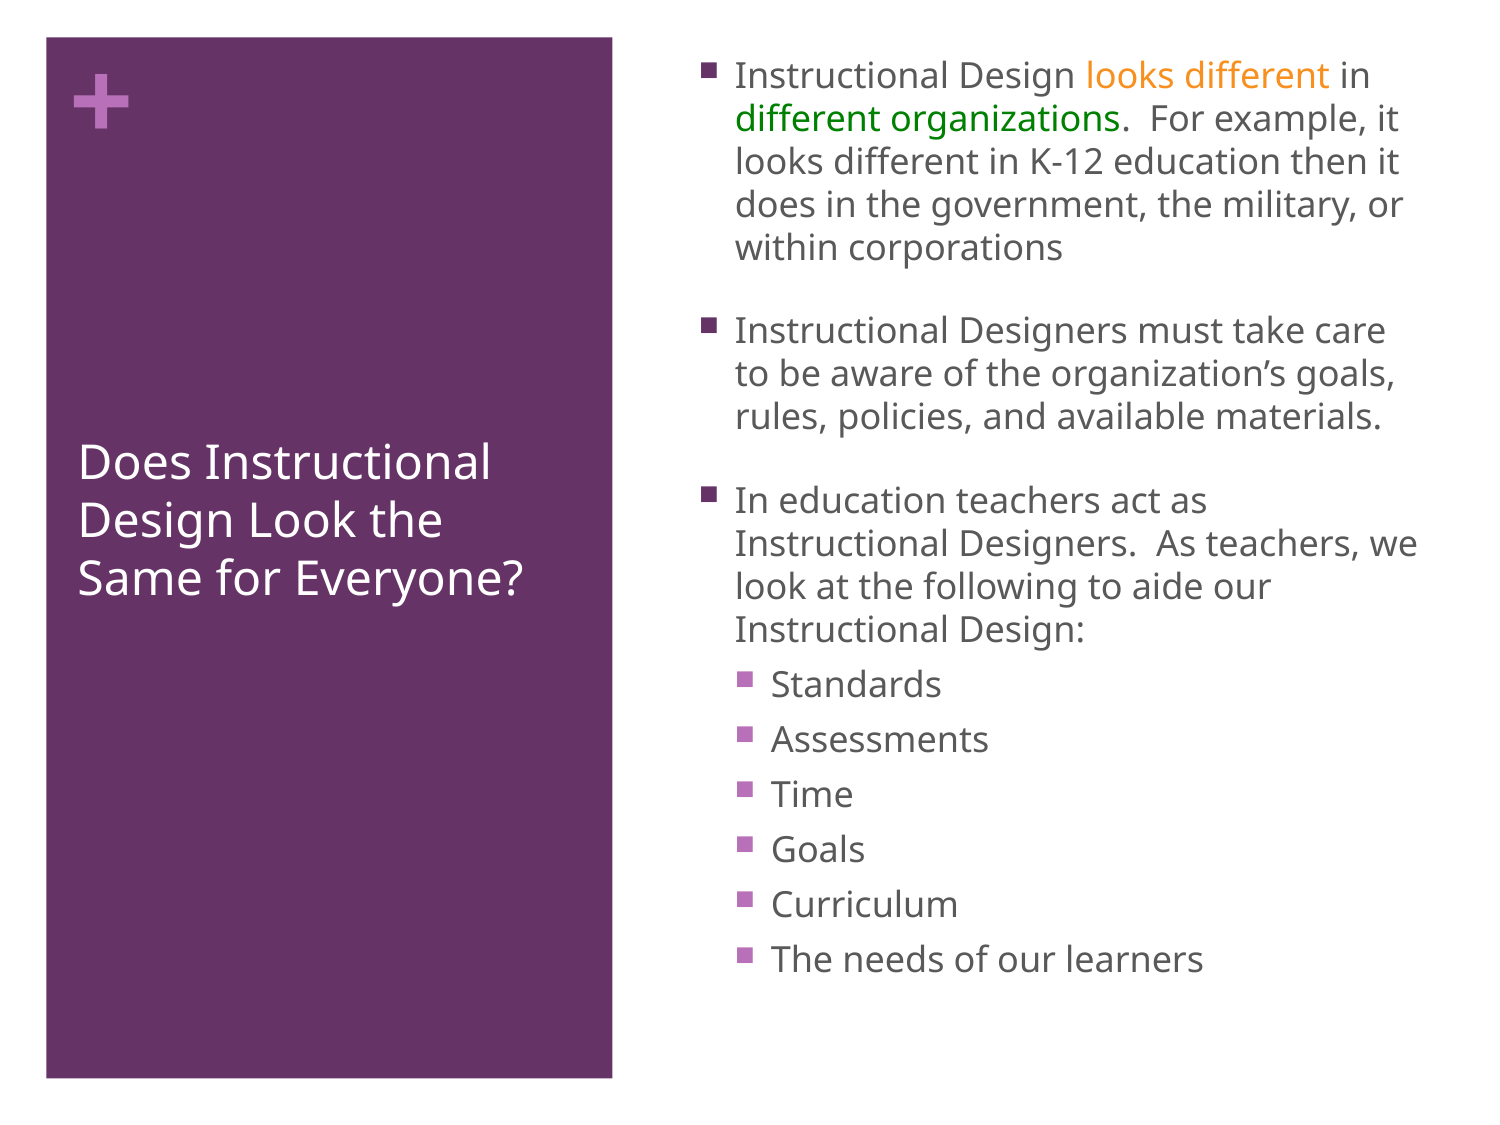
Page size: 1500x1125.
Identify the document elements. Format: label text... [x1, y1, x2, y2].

list Instructional Design looks different in different organizations. For example, it looks different in K-12 education then it does in the government, the military, or within corporations Instructional Designers must take care to be aware of the organization’s goals, rules, policies, and available materials. In education teachers act as Instructional Designers. As teachers, we look at the following to aide our Instructional Design: Standards Assessments Time Goals Curriculum The needs of our learners [683, 44, 1438, 1005]
title Does Instructional Design Look the Same for Everyone? [62, 421, 597, 613]
